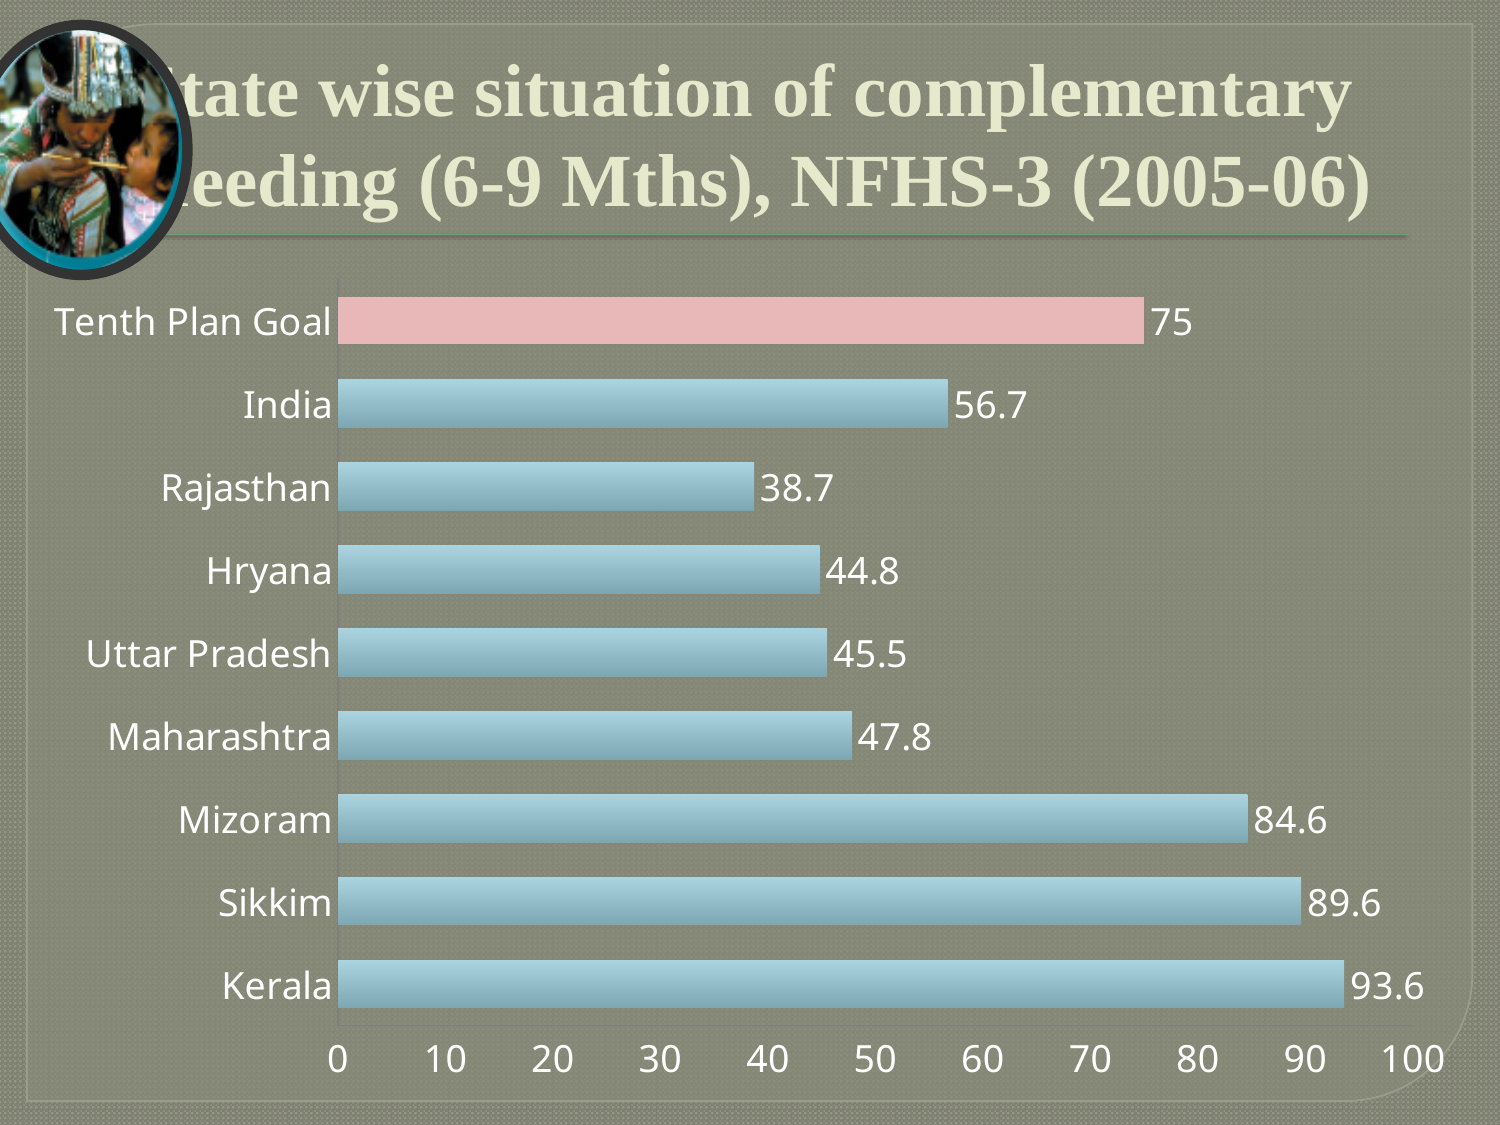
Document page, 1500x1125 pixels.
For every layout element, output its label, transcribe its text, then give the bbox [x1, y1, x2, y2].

title State wise situation of complementary feeding (6-9 Mths), NFHS-3 (2005-06) [193, 41, 1425, 230]
picture [0, 24, 188, 276]
chart [24, 262, 1476, 1101]
